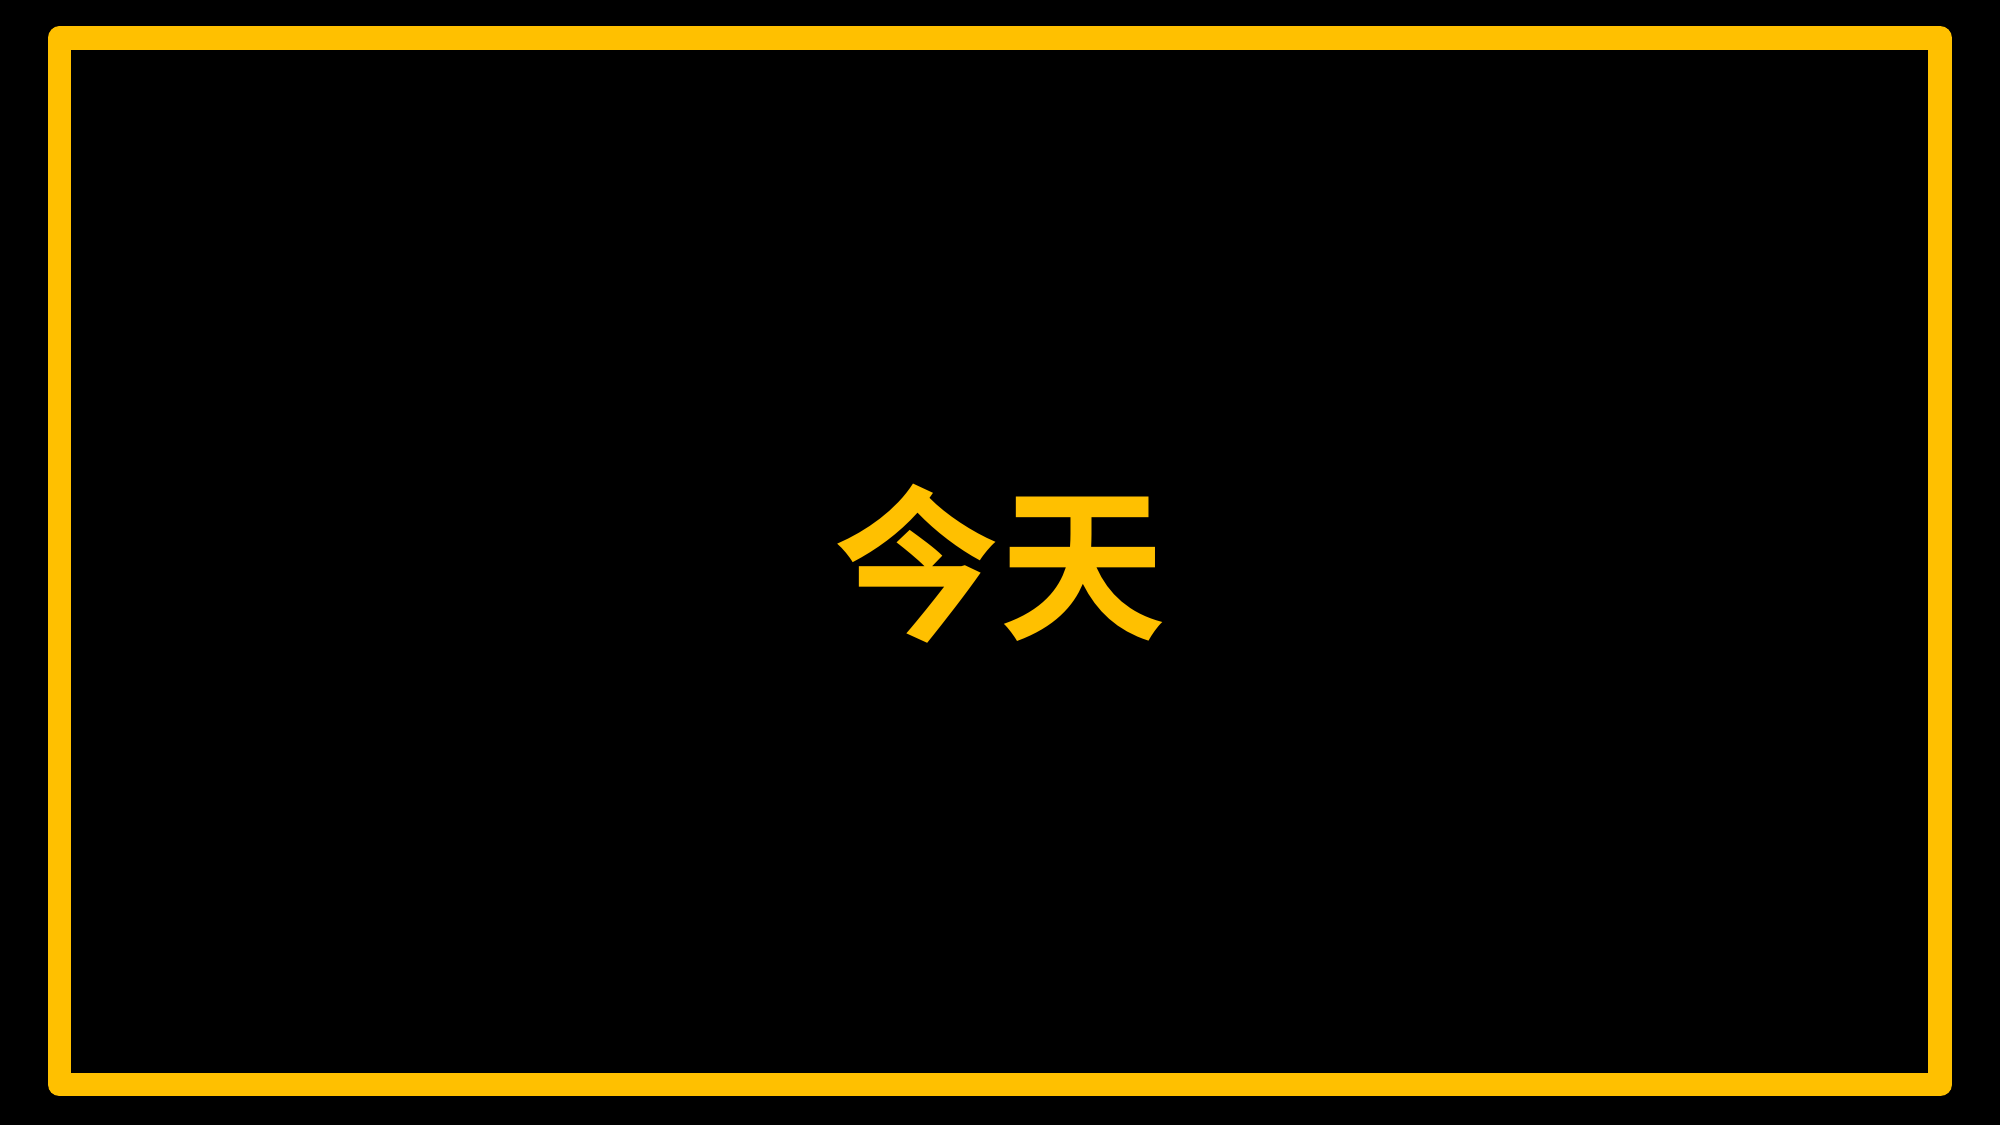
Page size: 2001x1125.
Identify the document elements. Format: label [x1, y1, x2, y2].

text_box [59, 37, 1941, 1086]
